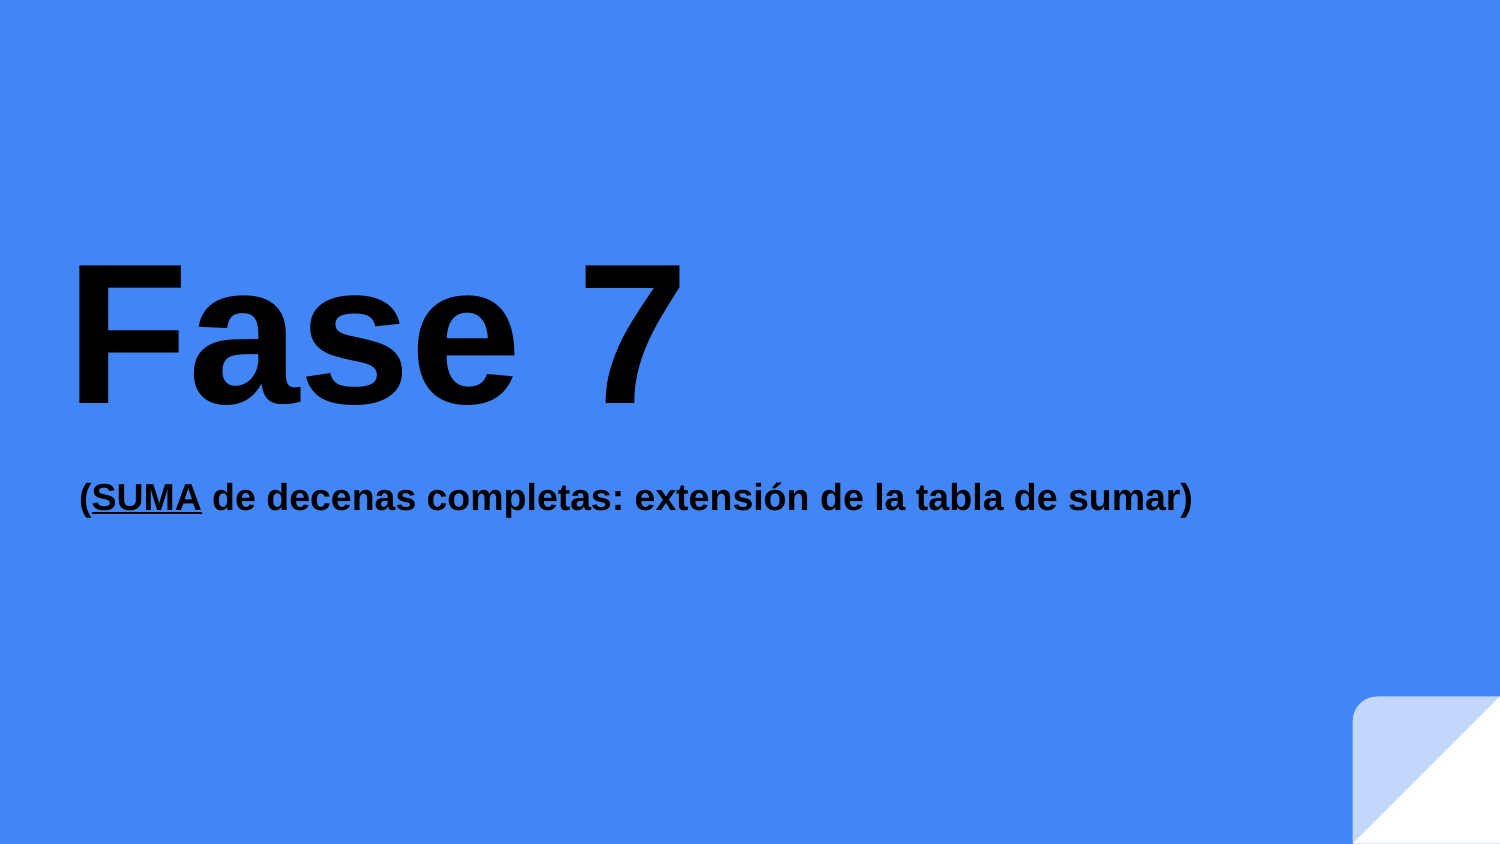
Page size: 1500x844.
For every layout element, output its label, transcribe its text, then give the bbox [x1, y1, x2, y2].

subtitle (SUMA de decenas completas: extensión de la tabla de sumar) [64, 457, 1413, 529]
title Fase 7 [51, 207, 1449, 459]
